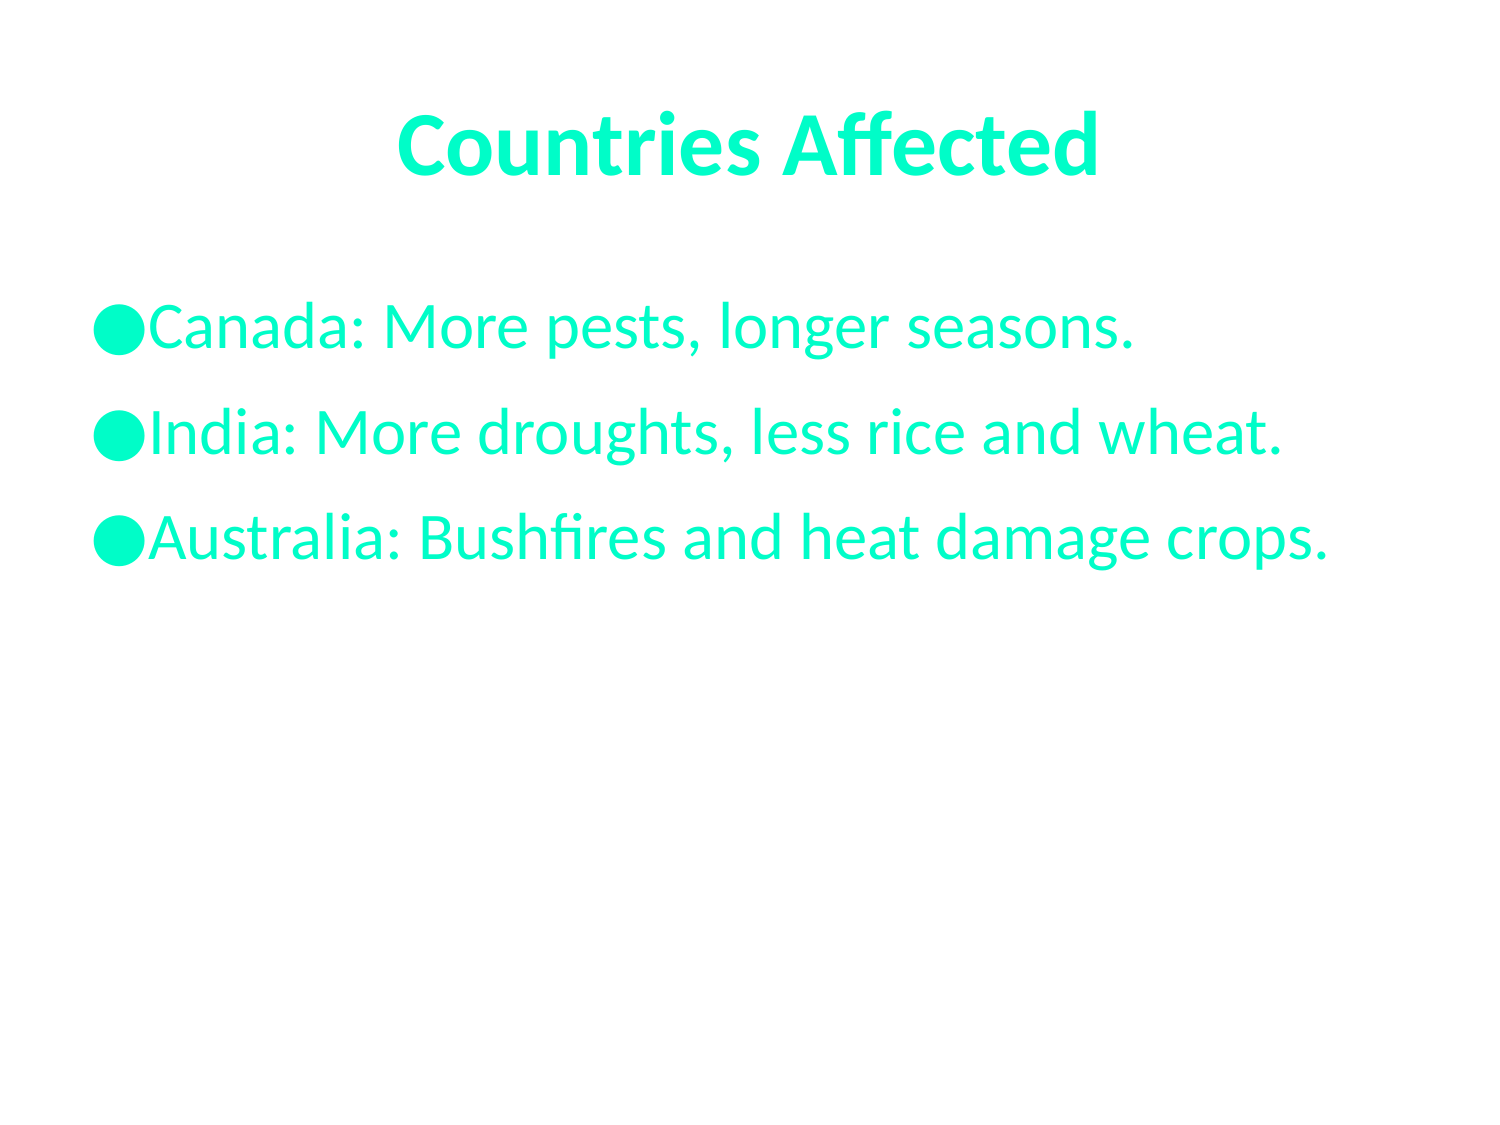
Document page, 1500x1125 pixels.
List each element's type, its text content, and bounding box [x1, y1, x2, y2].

list Canada: More pests, longer seasons. India: More droughts, less rice and wheat. Australia: Bushfires and heat damage crops. [75, 262, 1425, 1005]
title Countries Affected [75, 45, 1425, 233]
